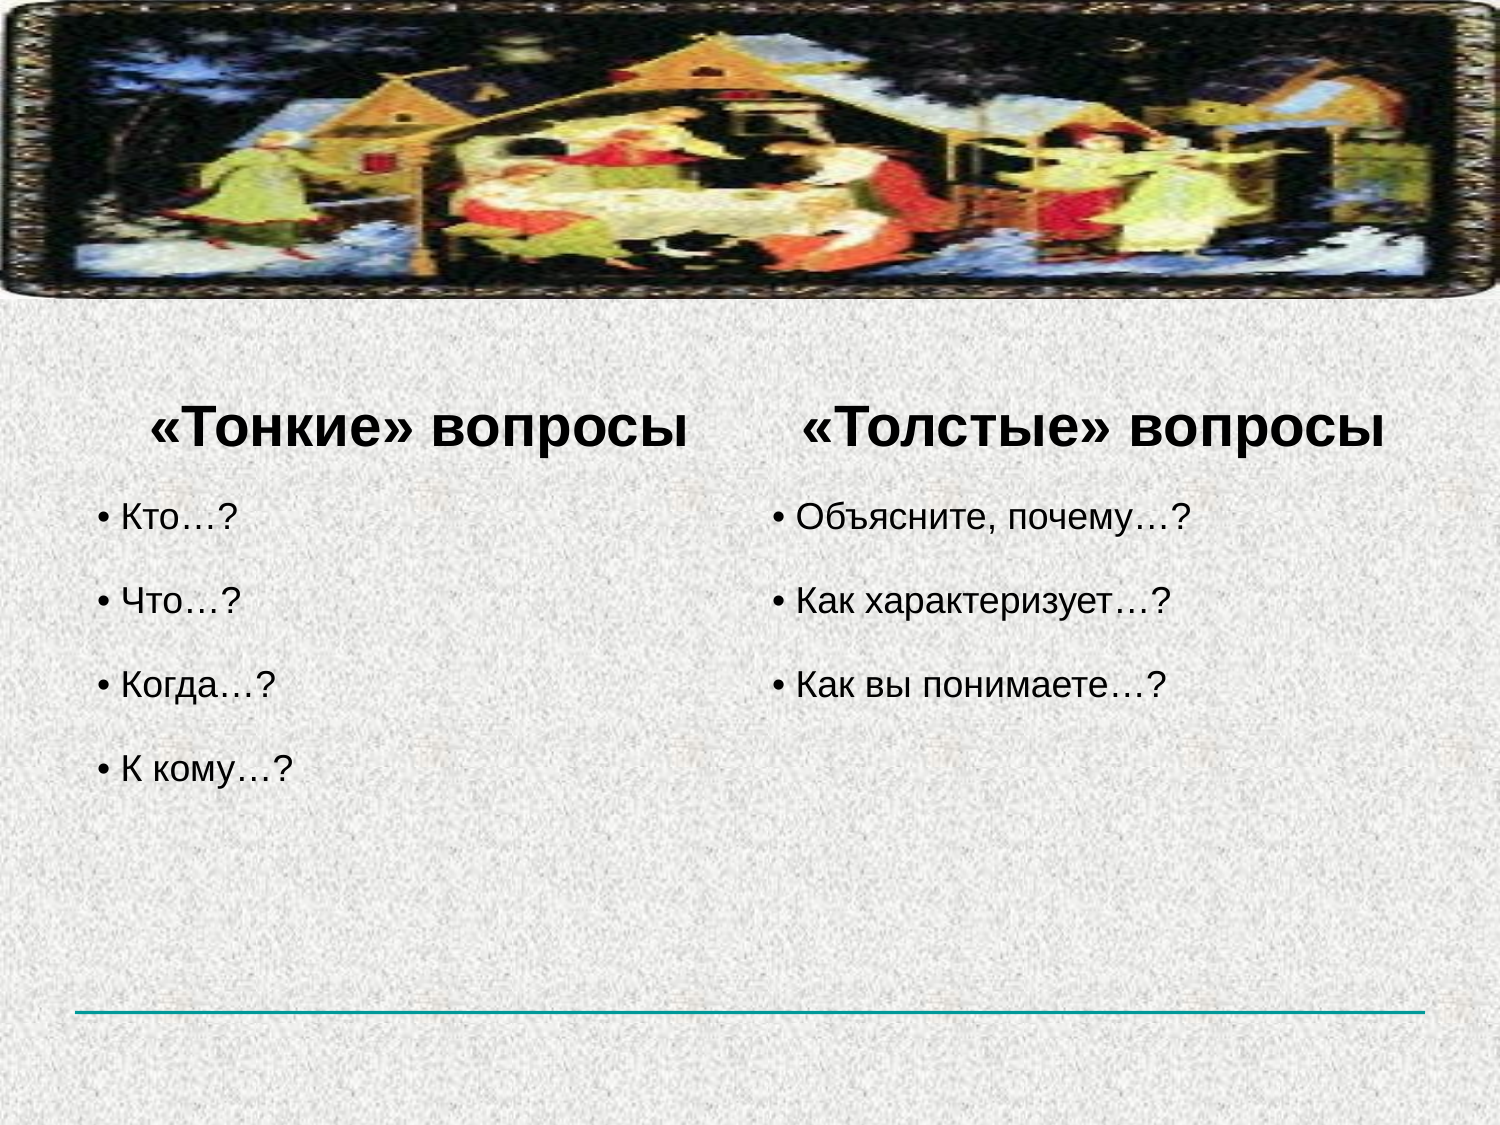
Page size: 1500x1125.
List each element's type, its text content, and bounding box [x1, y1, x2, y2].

table_cell Объясните, почему…? Как характеризует…? Как вы понимаете…? [757, 488, 1432, 961]
picture [0, 0, 1500, 1125]
table_header «Толстые» вопросы [757, 387, 1432, 488]
table_cell Кто…? Что…? Когда…? К кому…? [82, 488, 757, 961]
table_header «Тонкие» вопросы [82, 387, 757, 488]
